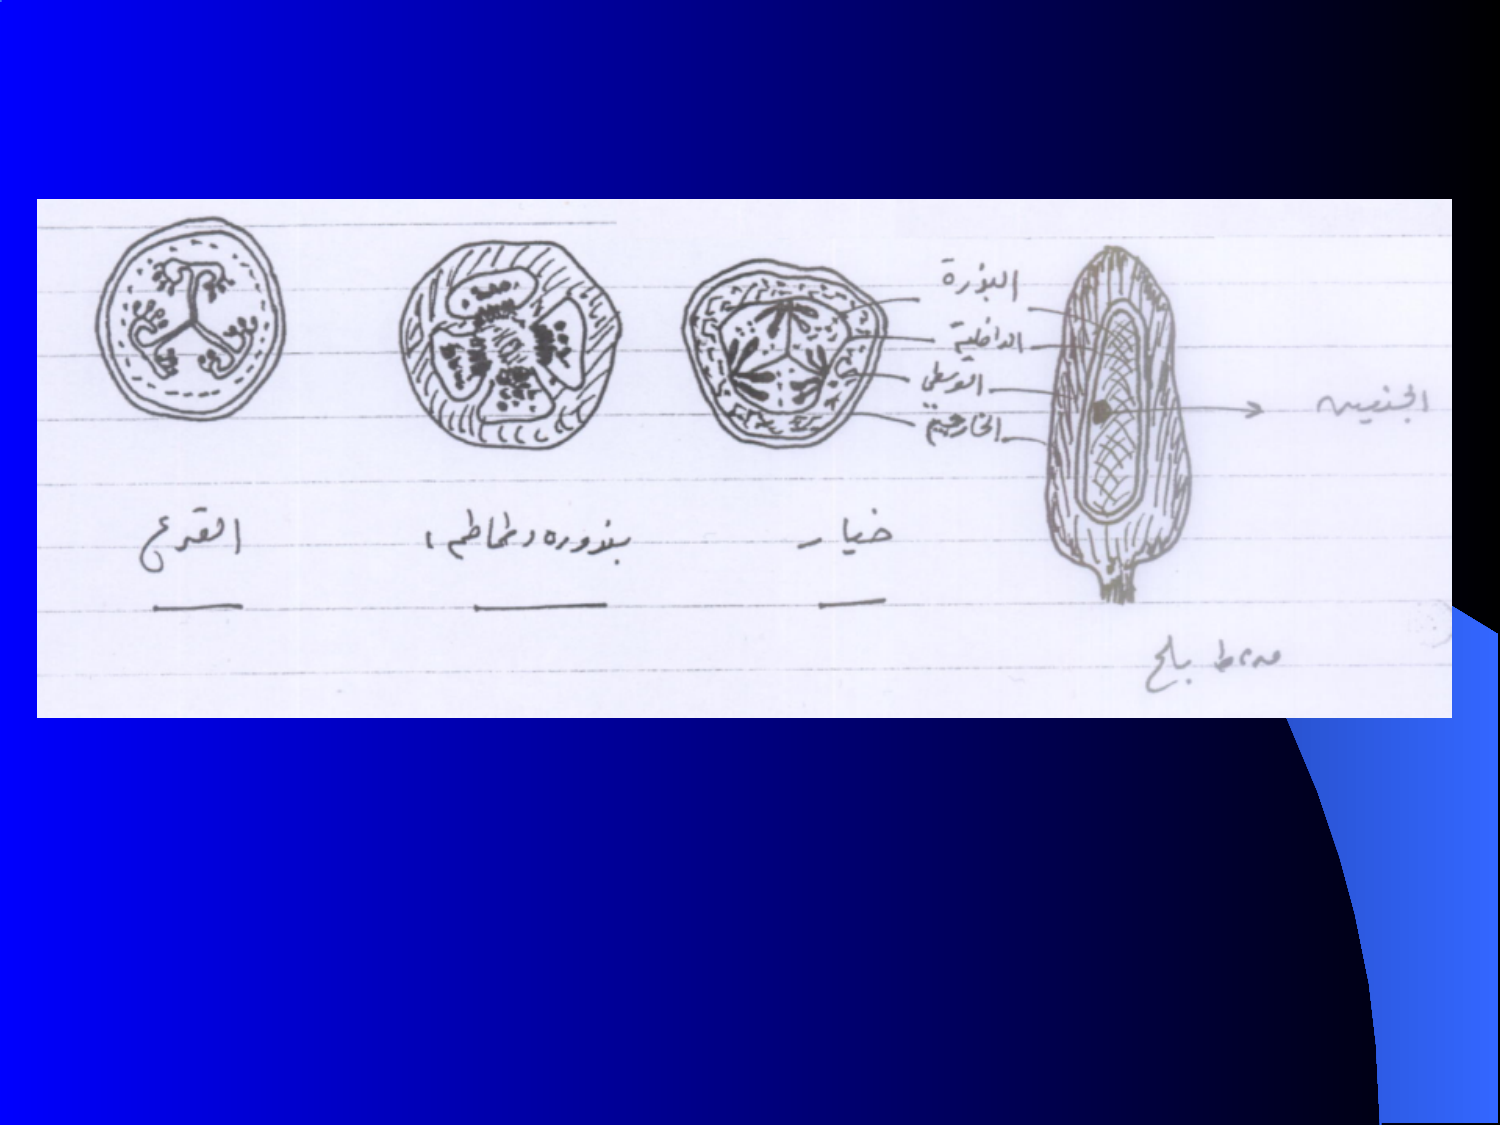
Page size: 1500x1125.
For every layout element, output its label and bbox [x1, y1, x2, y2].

picture [37, 199, 1453, 718]
